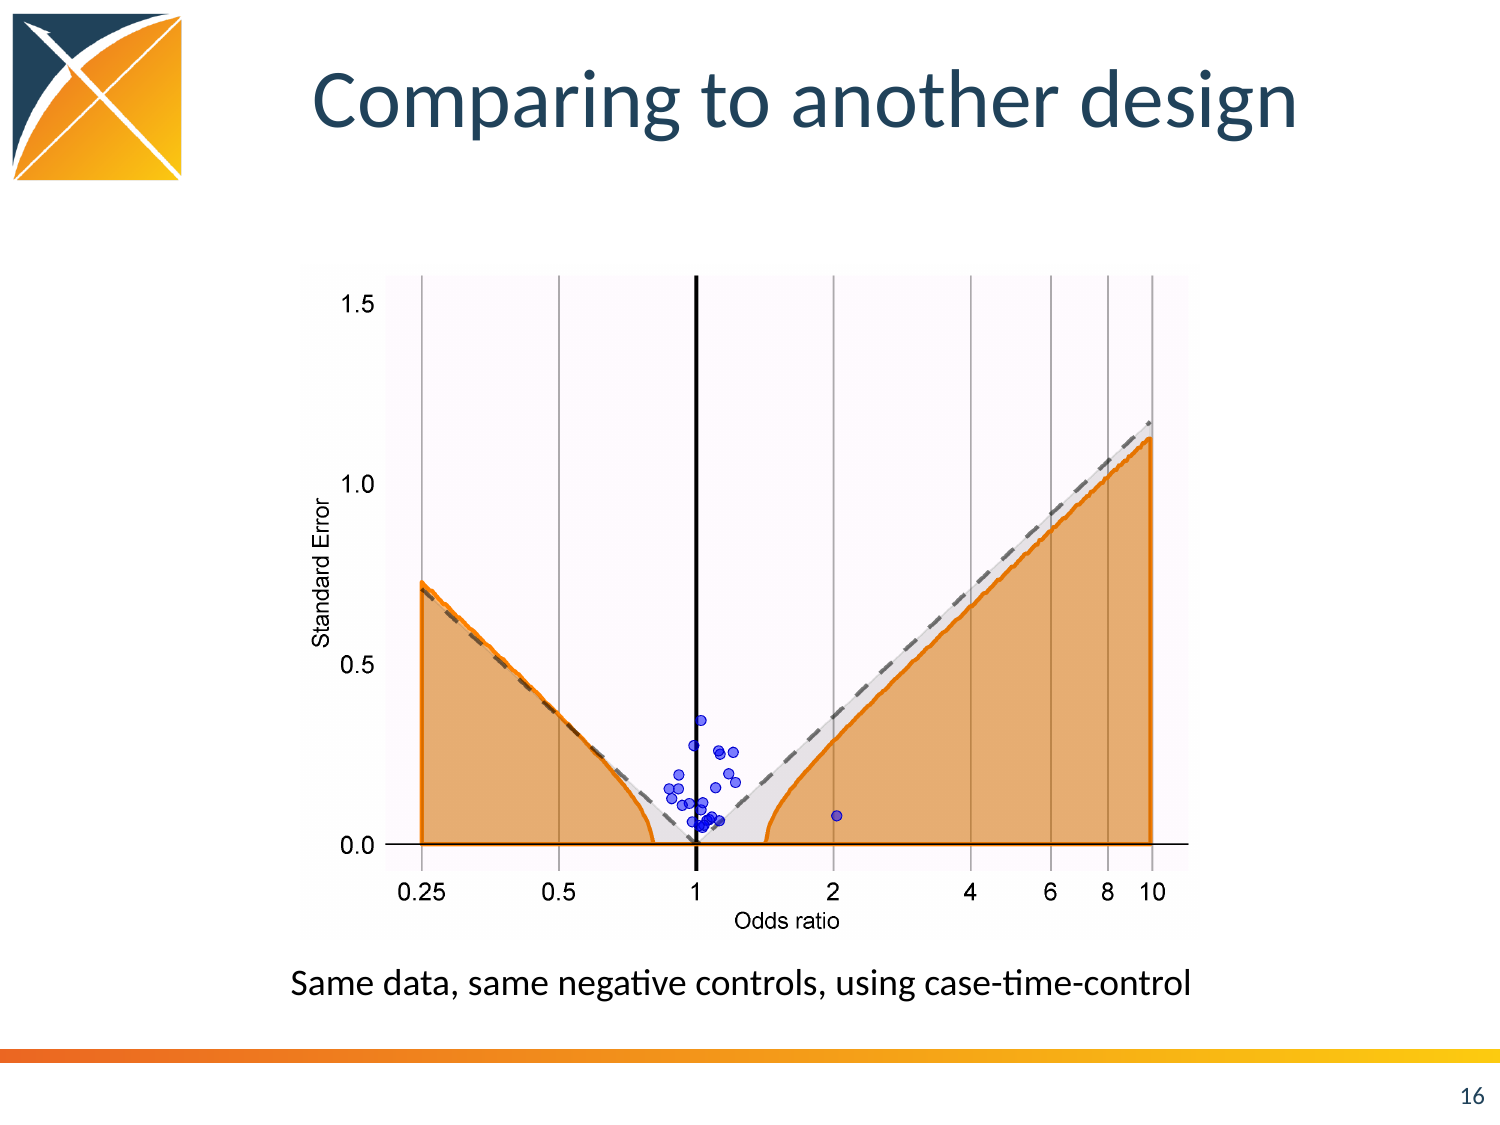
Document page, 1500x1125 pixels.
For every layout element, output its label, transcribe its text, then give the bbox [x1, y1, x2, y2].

text_box Same data, same negative controls, using case-time-control [275, 950, 1208, 1011]
title Comparing to another design [187, 24, 1425, 163]
picture [0, 0, 206, 200]
slide_number 16 [1149, 1065, 1500, 1125]
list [299, 264, 1201, 941]
